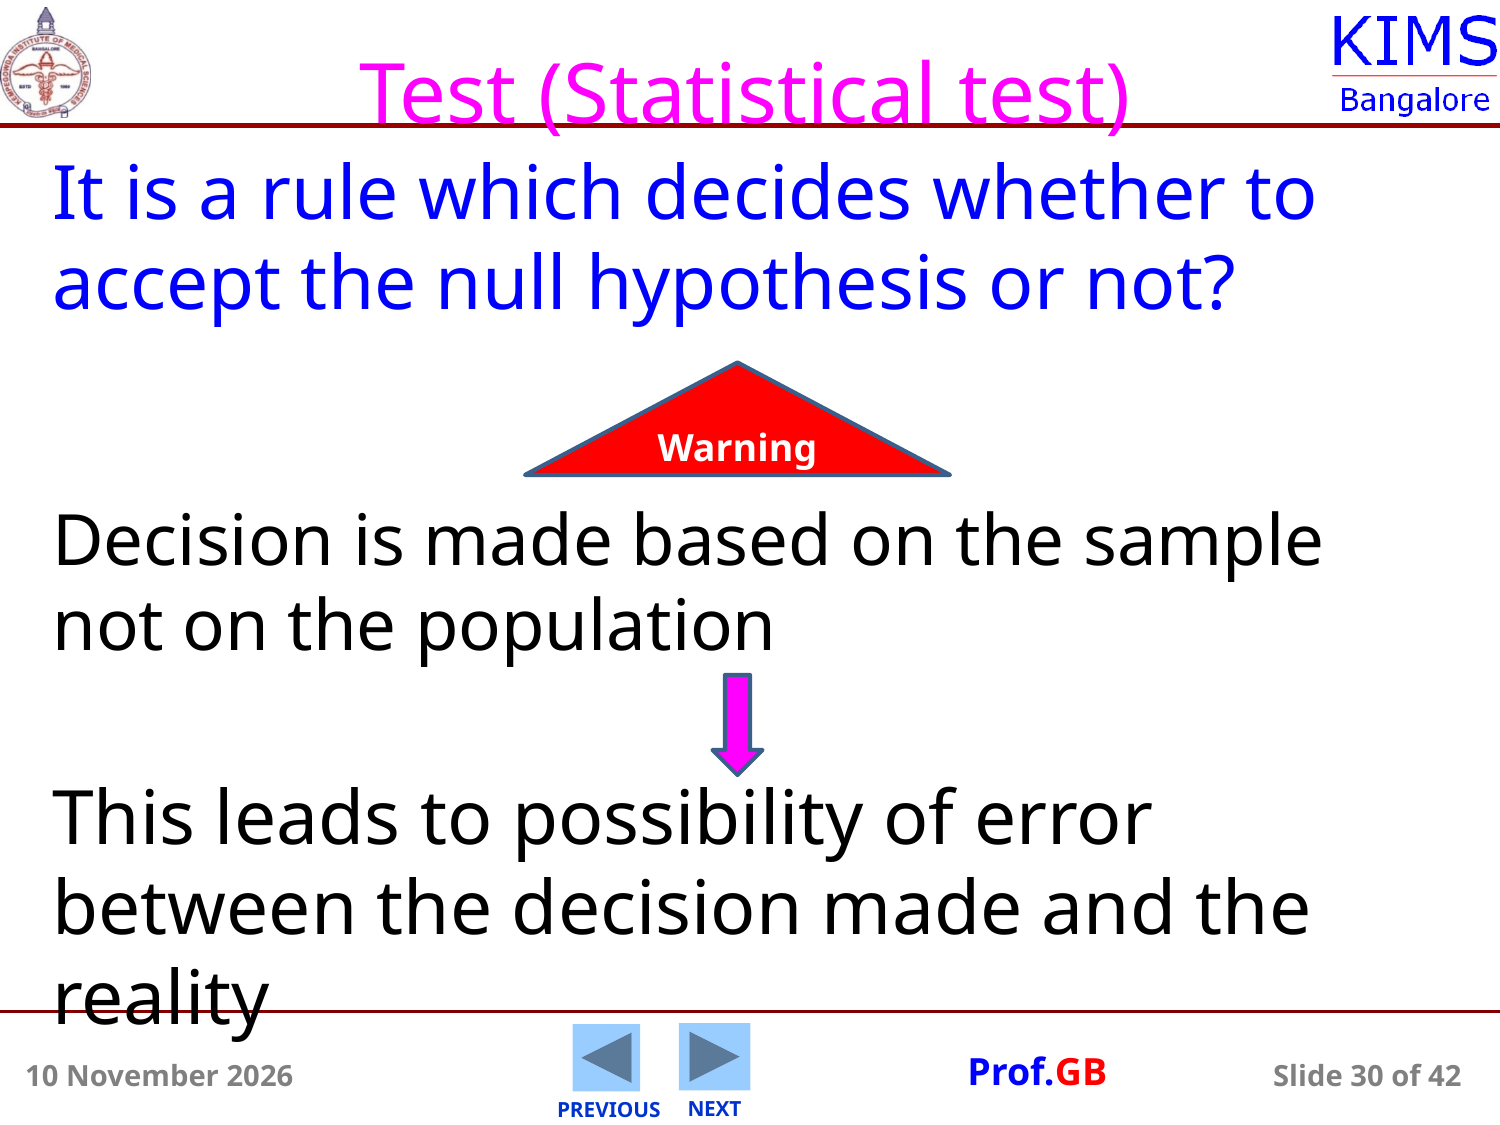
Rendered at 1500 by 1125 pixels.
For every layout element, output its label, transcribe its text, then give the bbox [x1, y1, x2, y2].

text_box This leads to possibility of error between the decision made and the reality [37, 762, 1450, 1048]
text_box Test (Statistical test) [299, 12, 1213, 148]
picture [0, 7, 91, 118]
text_box It is a rule which decides whether to accept the null hypothesis or not? [37, 137, 1450, 333]
text_box [710, 672, 765, 762]
picture [1330, 12, 1500, 118]
text_box Decision is made based on the sample not on the population [37, 487, 1463, 672]
text_box Warning [522, 360, 953, 478]
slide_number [10, 1051, 396, 1103]
